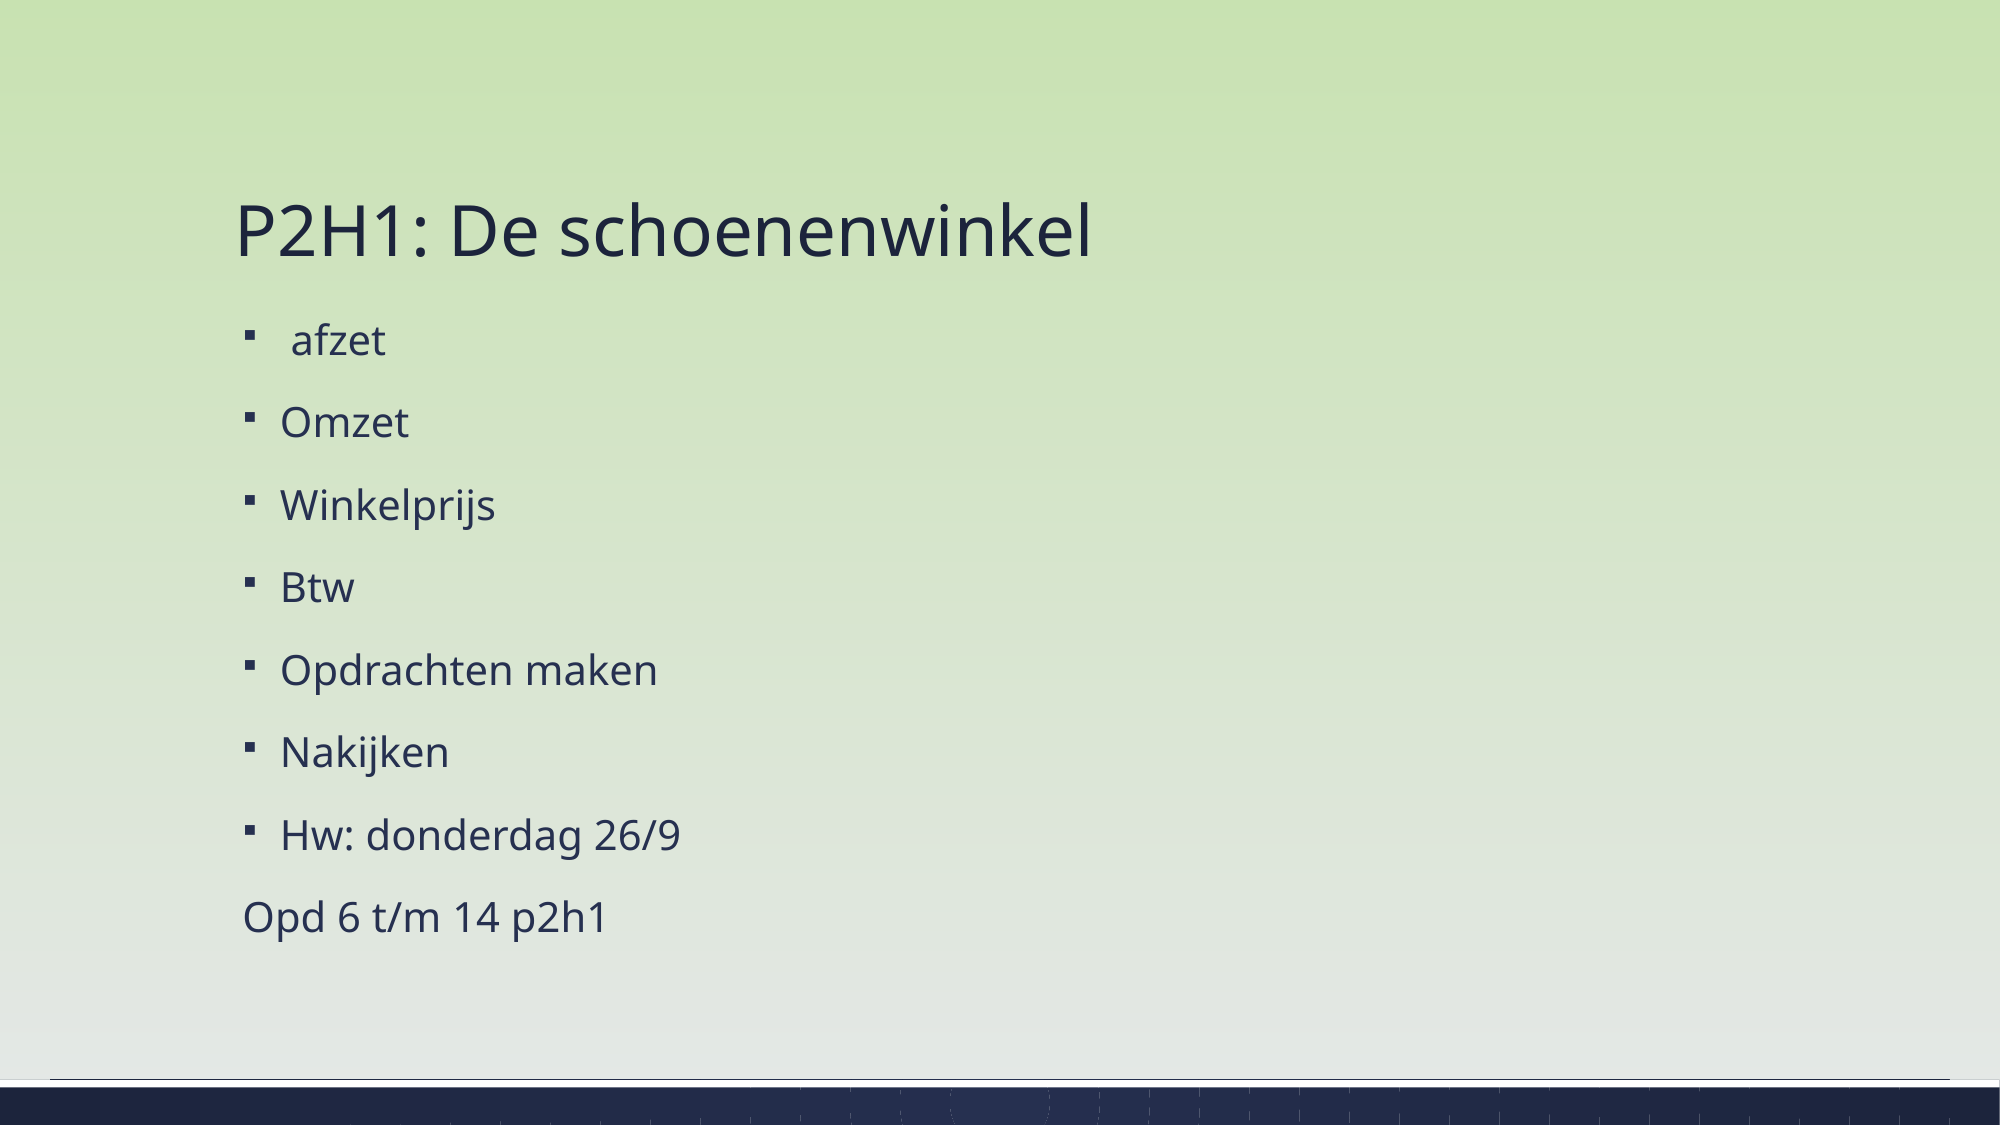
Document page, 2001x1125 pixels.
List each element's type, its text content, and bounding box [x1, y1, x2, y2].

title P2H1: De schoenenwinkel [219, 76, 1780, 279]
list afzet Omzet Winkelprijs Btw Opdrachten maken Nakijken Hw: donderdag 26/9 Opd 6 t/m 14 p2h1 [219, 311, 1780, 990]
